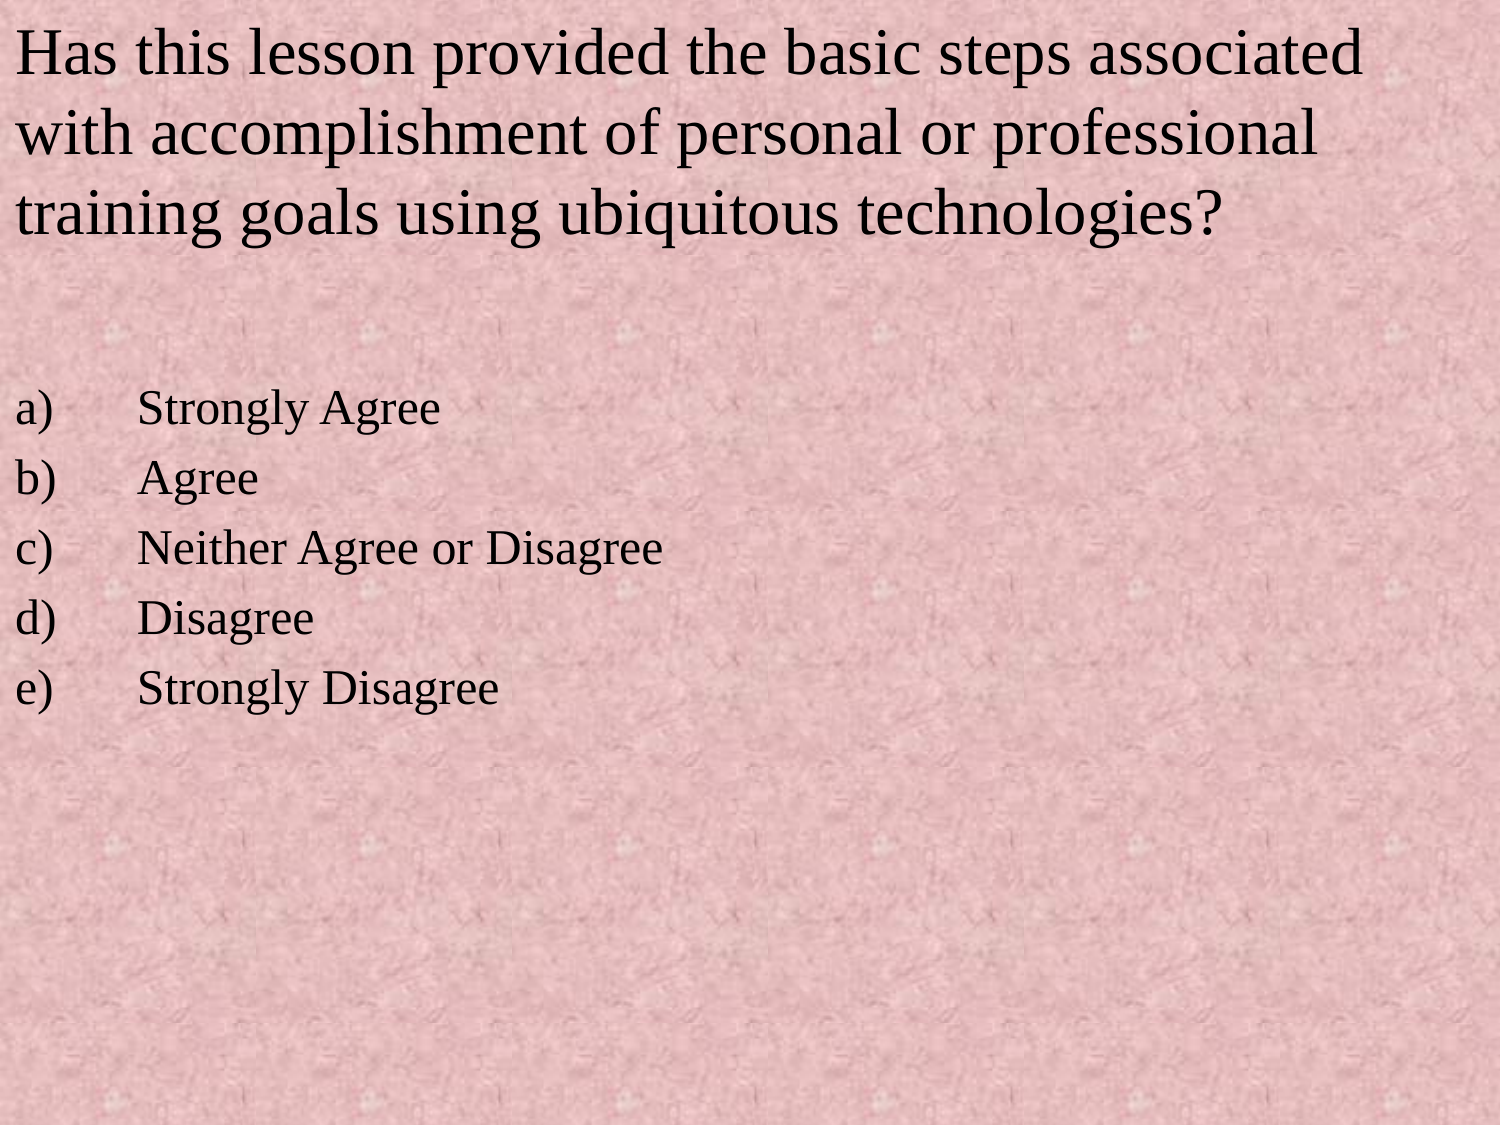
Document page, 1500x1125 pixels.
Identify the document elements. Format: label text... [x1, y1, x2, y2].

text_box [99, 74, 1450, 300]
list Has this lesson provided the basic steps associated with accomplishment of personal or professional training goals using ubiquitous technologies? Strongly Agree Agree Neither Agree or Disagree Disagree Strongly Disagree [0, 0, 1500, 1125]
